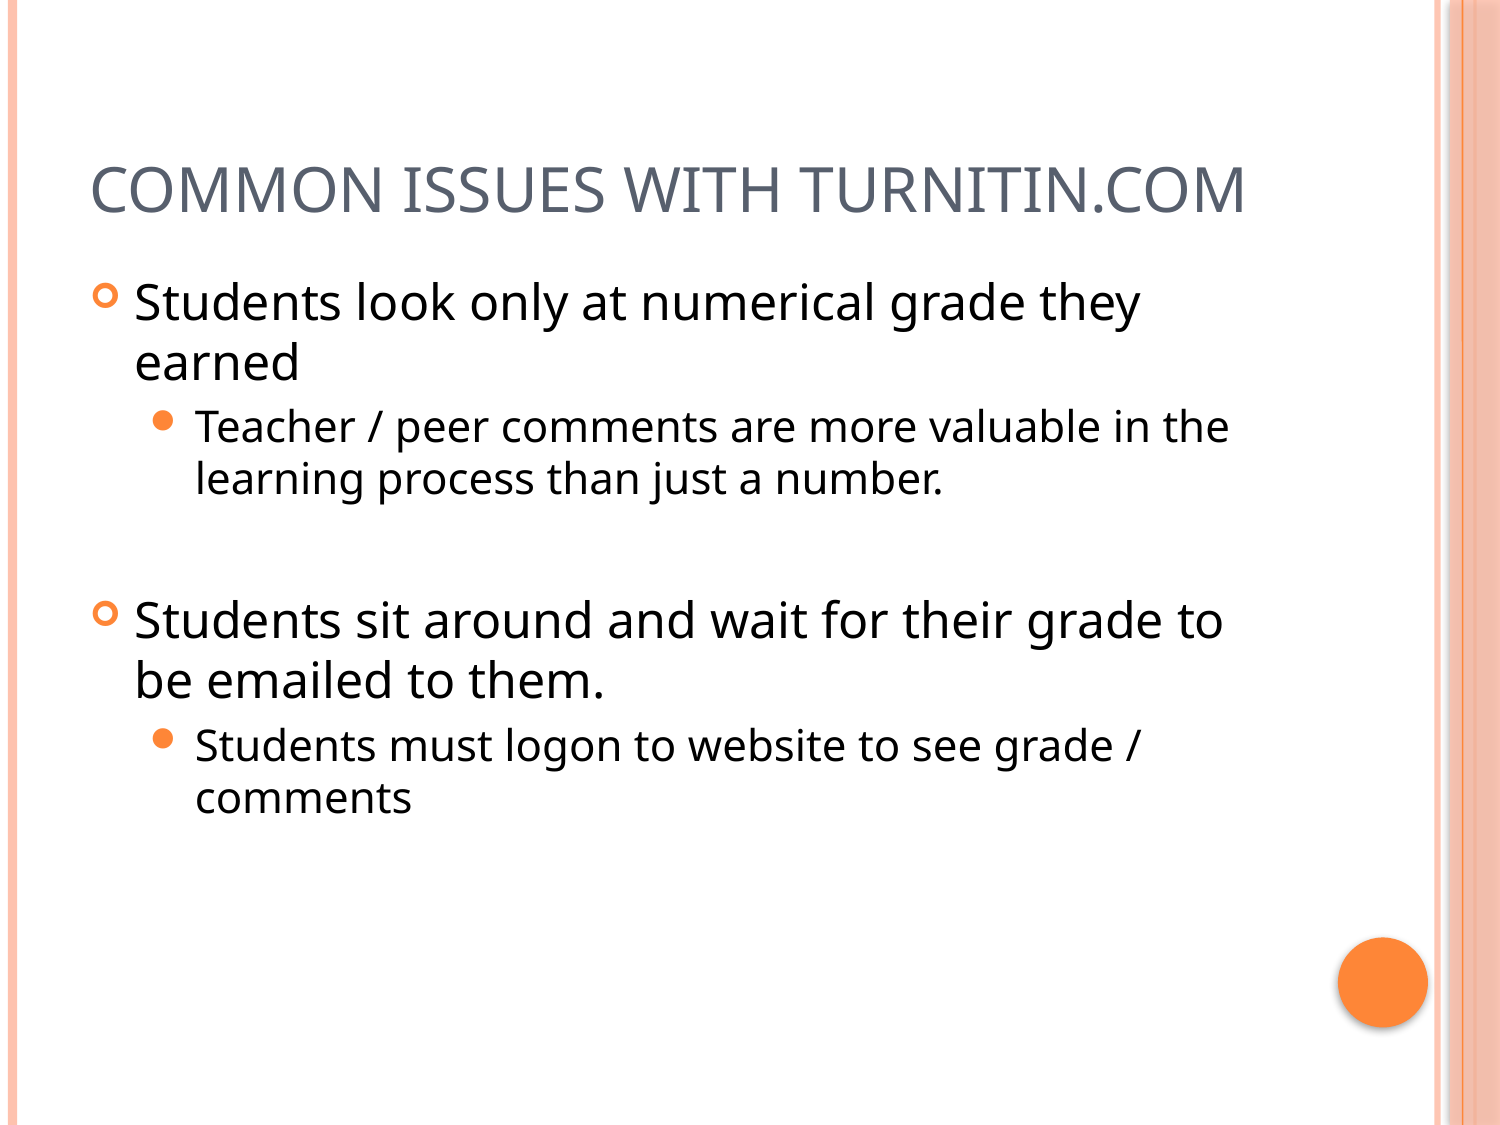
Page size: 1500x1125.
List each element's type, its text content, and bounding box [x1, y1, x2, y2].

title Common Issues with Turnitin.com [75, 45, 1300, 233]
list Students look only at numerical grade they earned Teacher / peer comments are more valuable in the learning process than just a number. Students sit around and wait for their grade to be emailed to them. Students must logon to website to see grade / comments [75, 262, 1300, 1062]
